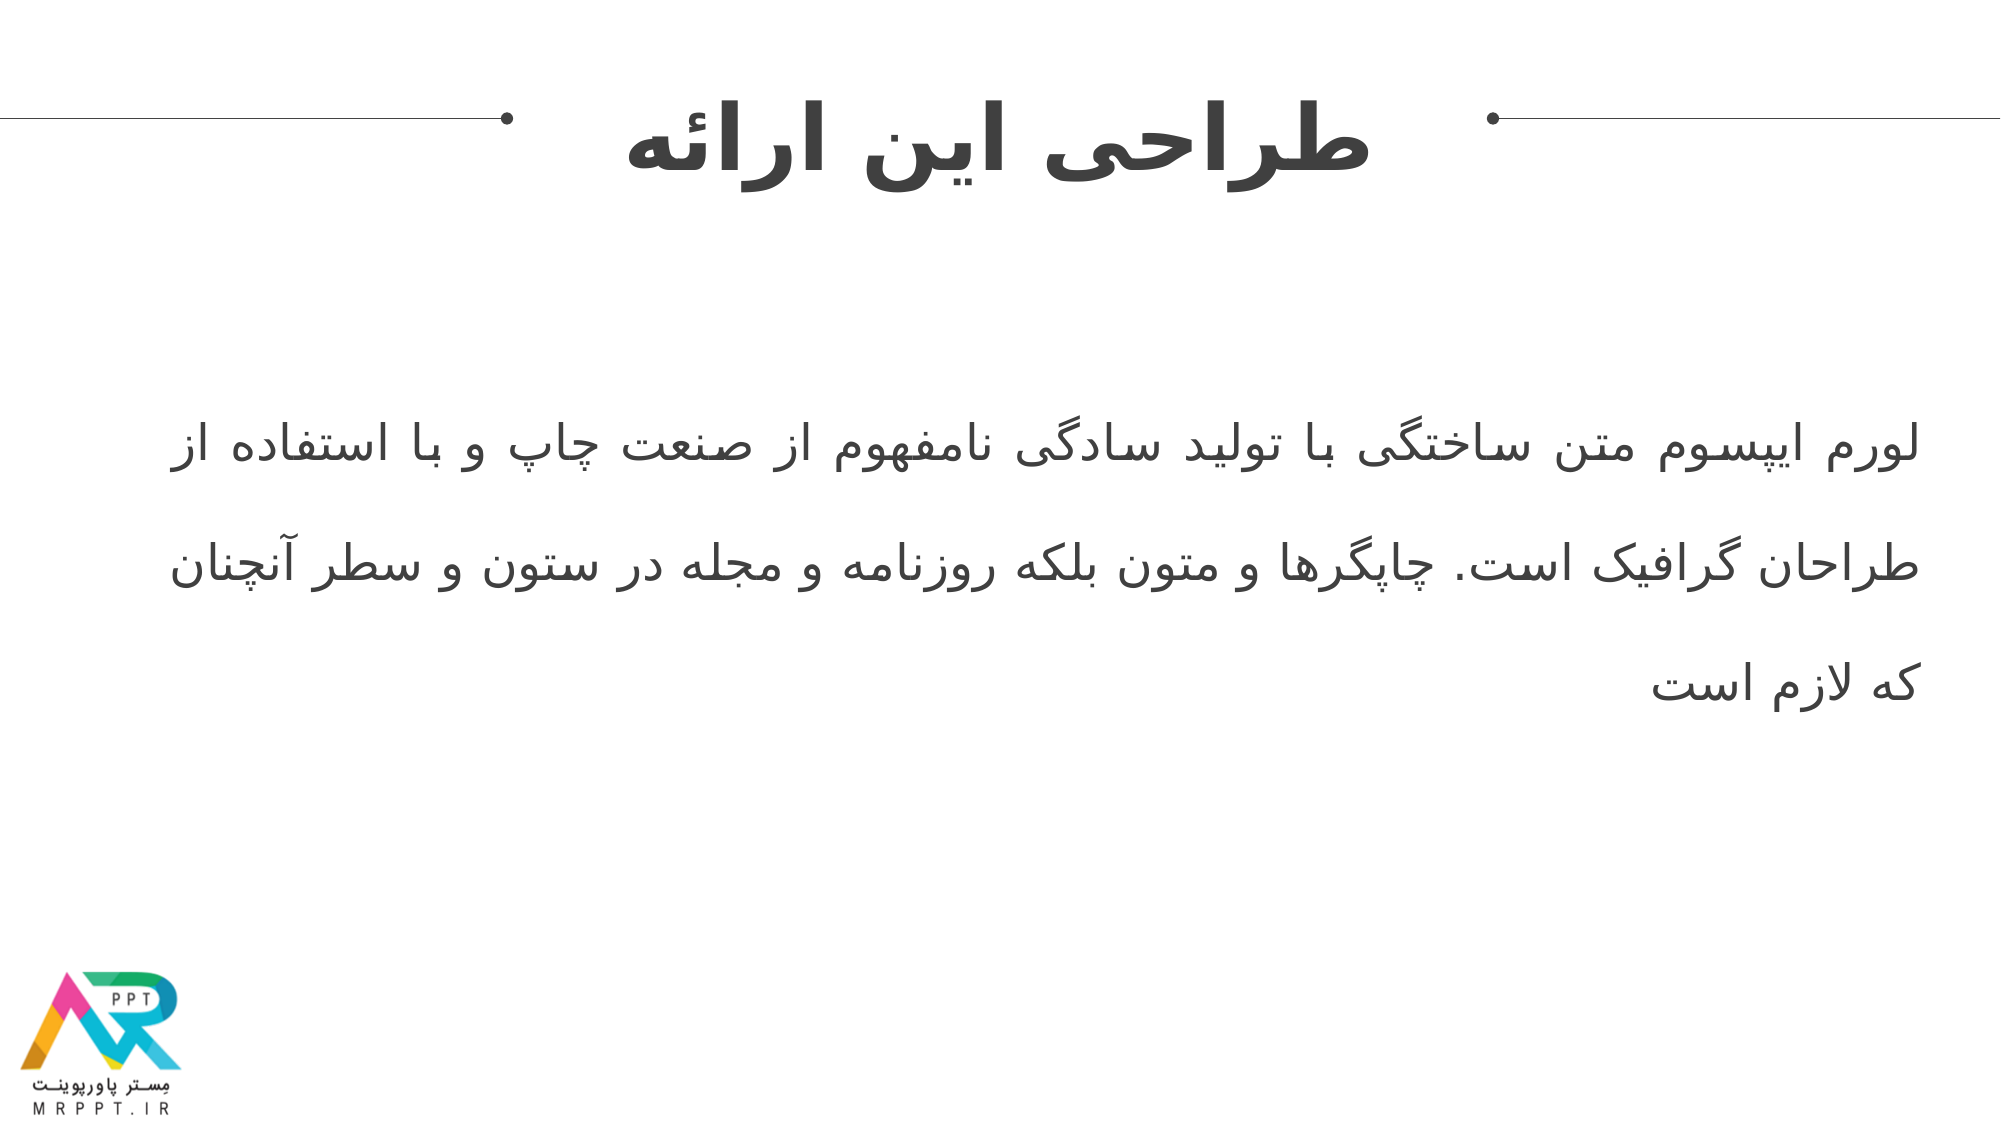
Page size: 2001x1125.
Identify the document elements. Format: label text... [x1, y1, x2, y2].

text_box لورم ایپسوم متن ساختگی با تولید سادگی نامفهوم از صنعت چاپ و با استفاده از طراحان گرافیک است. چاپگرها و متون بلکه روزنامه و مجله در ستون و سطر آنچنان که لازم است [153, 342, 1937, 900]
picture [0, 963, 201, 1125]
title طراحی این ارائه [563, 124, 1437, 204]
